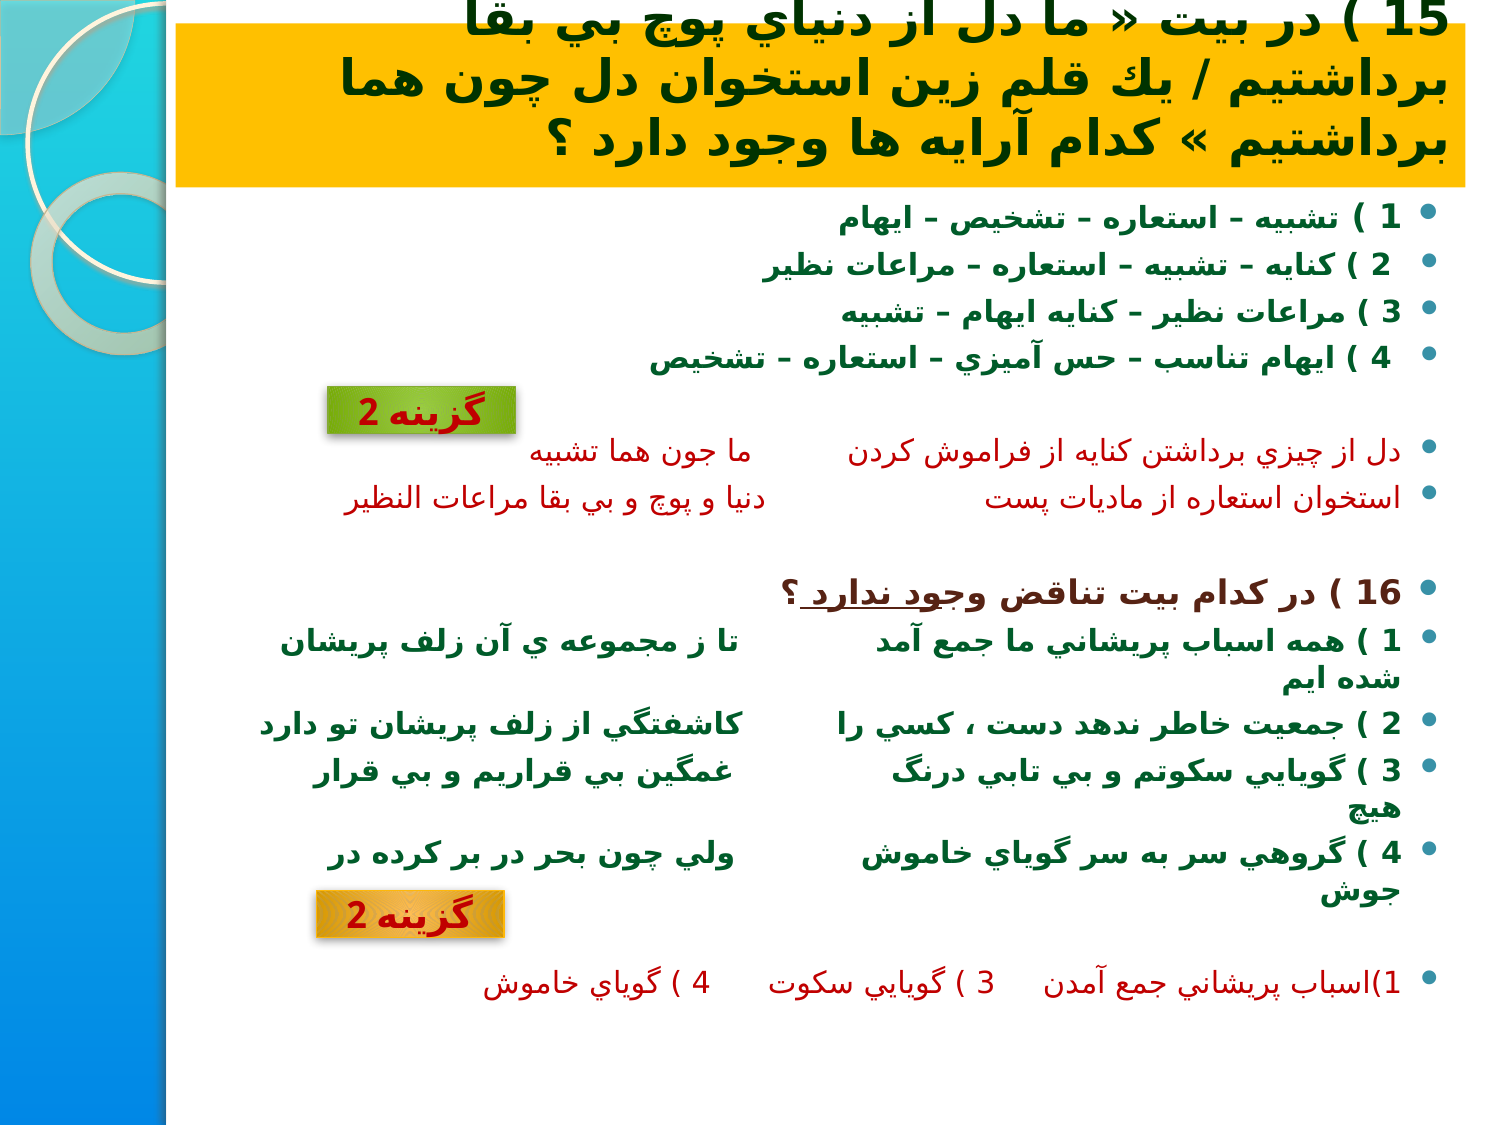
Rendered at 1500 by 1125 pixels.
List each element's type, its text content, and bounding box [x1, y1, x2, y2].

text_box گزینه 2 [316, 890, 505, 938]
list 1 ) تشبيه – استعاره – تشخيص – ايهام 2 ) كنايه – تشبيه – استعاره – مراعات نظير 3 ) مراعات نظير – كنايه ايهام – تشبيه 4 ) ايهام تناسب – حس آميزي – استعاره – تشخيص دل از چيزي برداشتن كنايه از فراموش كردن ما جون هما تشبيه استخوان استعاره از ماديات پست دنيا و پوچ و بي بقا مراعات النظير 16 ) در كدام بيت تناقض وجود ندارد ؟ 1 ) همه اسباب پريشاني ما جمع آمد تا ز مجموعه ي آن زلف پريشان شده ايم 2 ) جمعيت خاطر ندهد دست ، كسي را كاشفتگي از زلف پريشان تو دارد 3 ) گويايي سكوتم و بي تابي درنگ غمگين بي قراريم و بي قرار هيچ 4 ) گروهي سر به سر گوياي خاموش ولي چون بحر در بر كرده در جوش 1)اسباب پريشاني جمع آمدن 3 ) گويايي سكوت 4 ) گوياي خاموش [235, 187, 1466, 1025]
title 15 ) در بيت « ما دل از دنياي پوچ بي بقا برداشتيم / يك قلم زين استخوان دل چون هما برداشتيم » كدام آرايه ها وجود دارد ؟ [175, 23, 1466, 188]
text_box گزینه 2 [327, 386, 516, 434]
